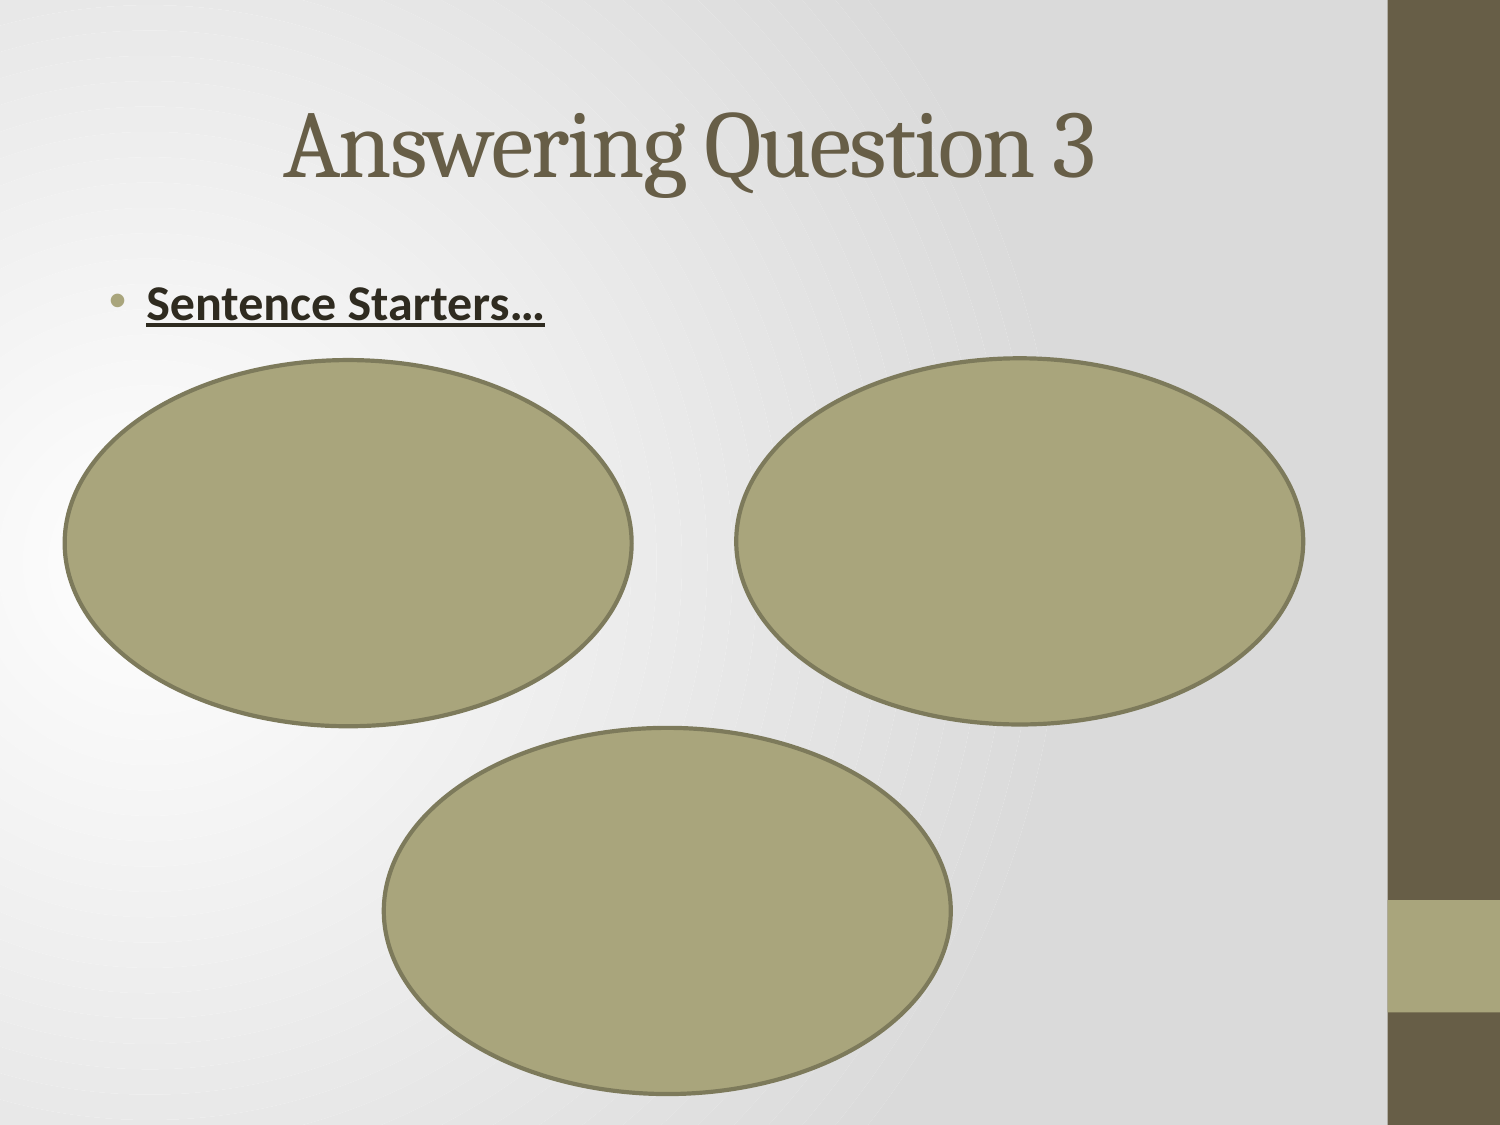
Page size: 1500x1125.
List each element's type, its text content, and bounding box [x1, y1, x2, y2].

text_box [734, 356, 1306, 727]
text_box [62, 357, 634, 729]
text_box [381, 725, 953, 1097]
title Answering Question 3 [75, 45, 1325, 233]
list Sentence Starters… [75, 262, 1325, 1050]
